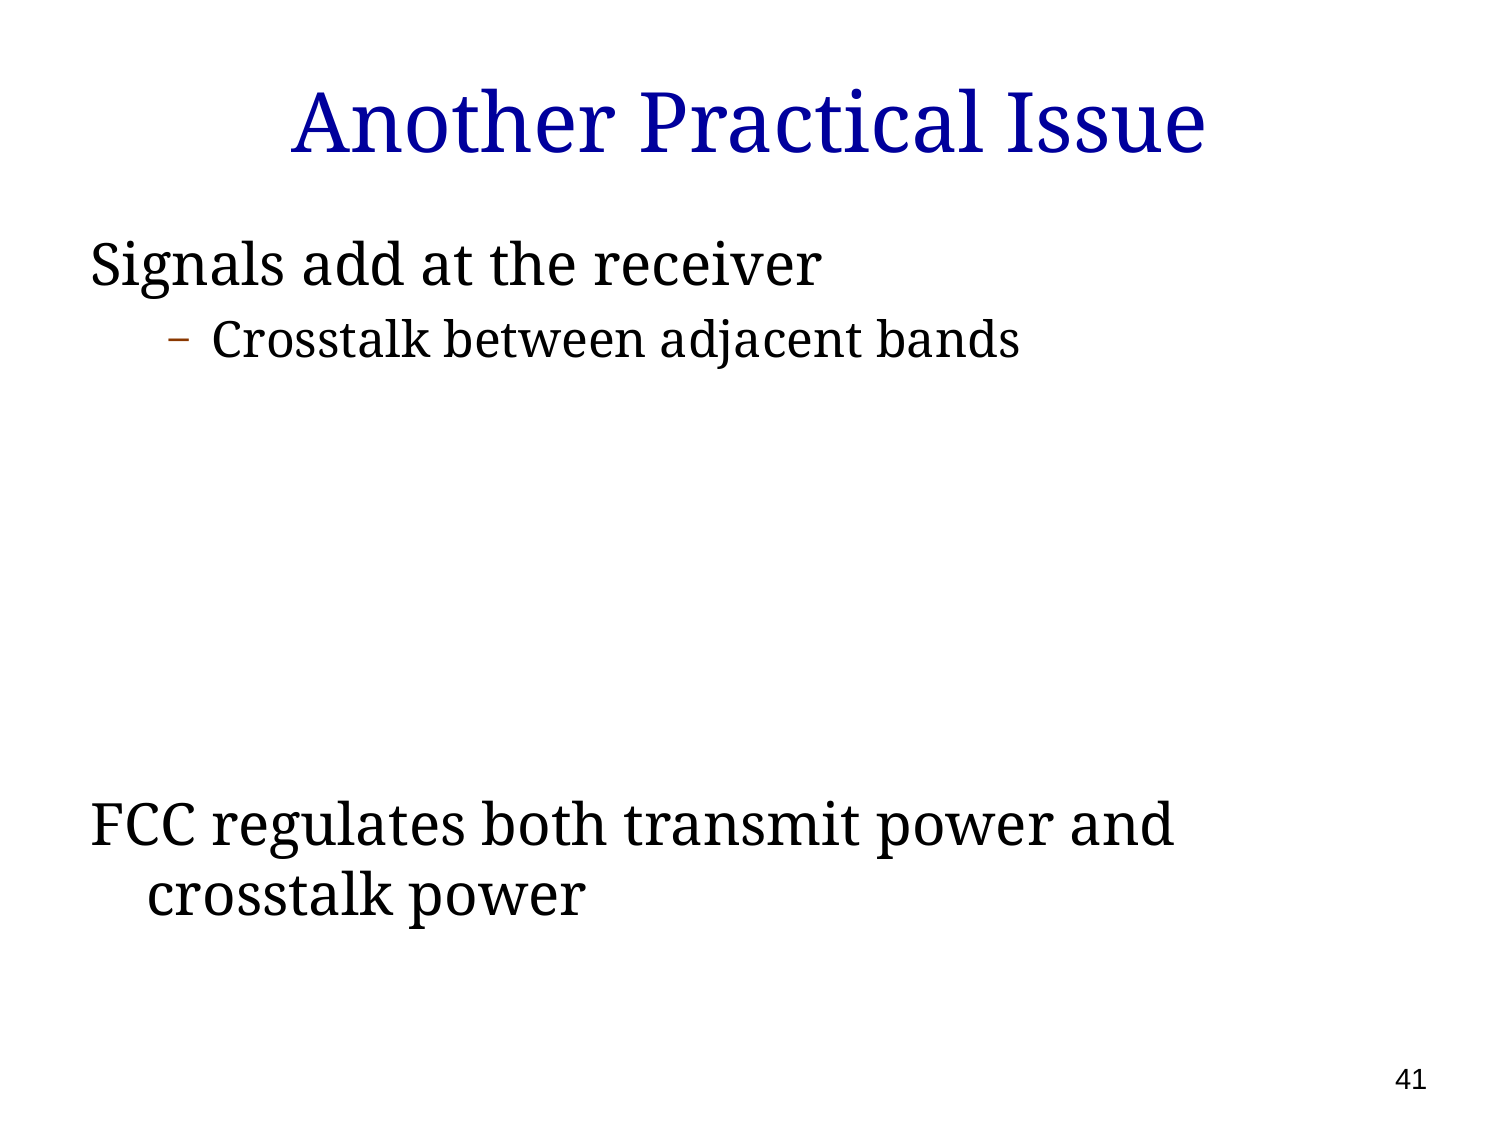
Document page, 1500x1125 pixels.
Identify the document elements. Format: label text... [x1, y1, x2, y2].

slide_number 41 [1092, 1024, 1443, 1103]
list Signals add at the receiver Crosstalk between adjacent bands FCC regulates both transmit power and crosstalk power [74, 219, 1426, 963]
title Another Practical Issue [74, 47, 1426, 191]
